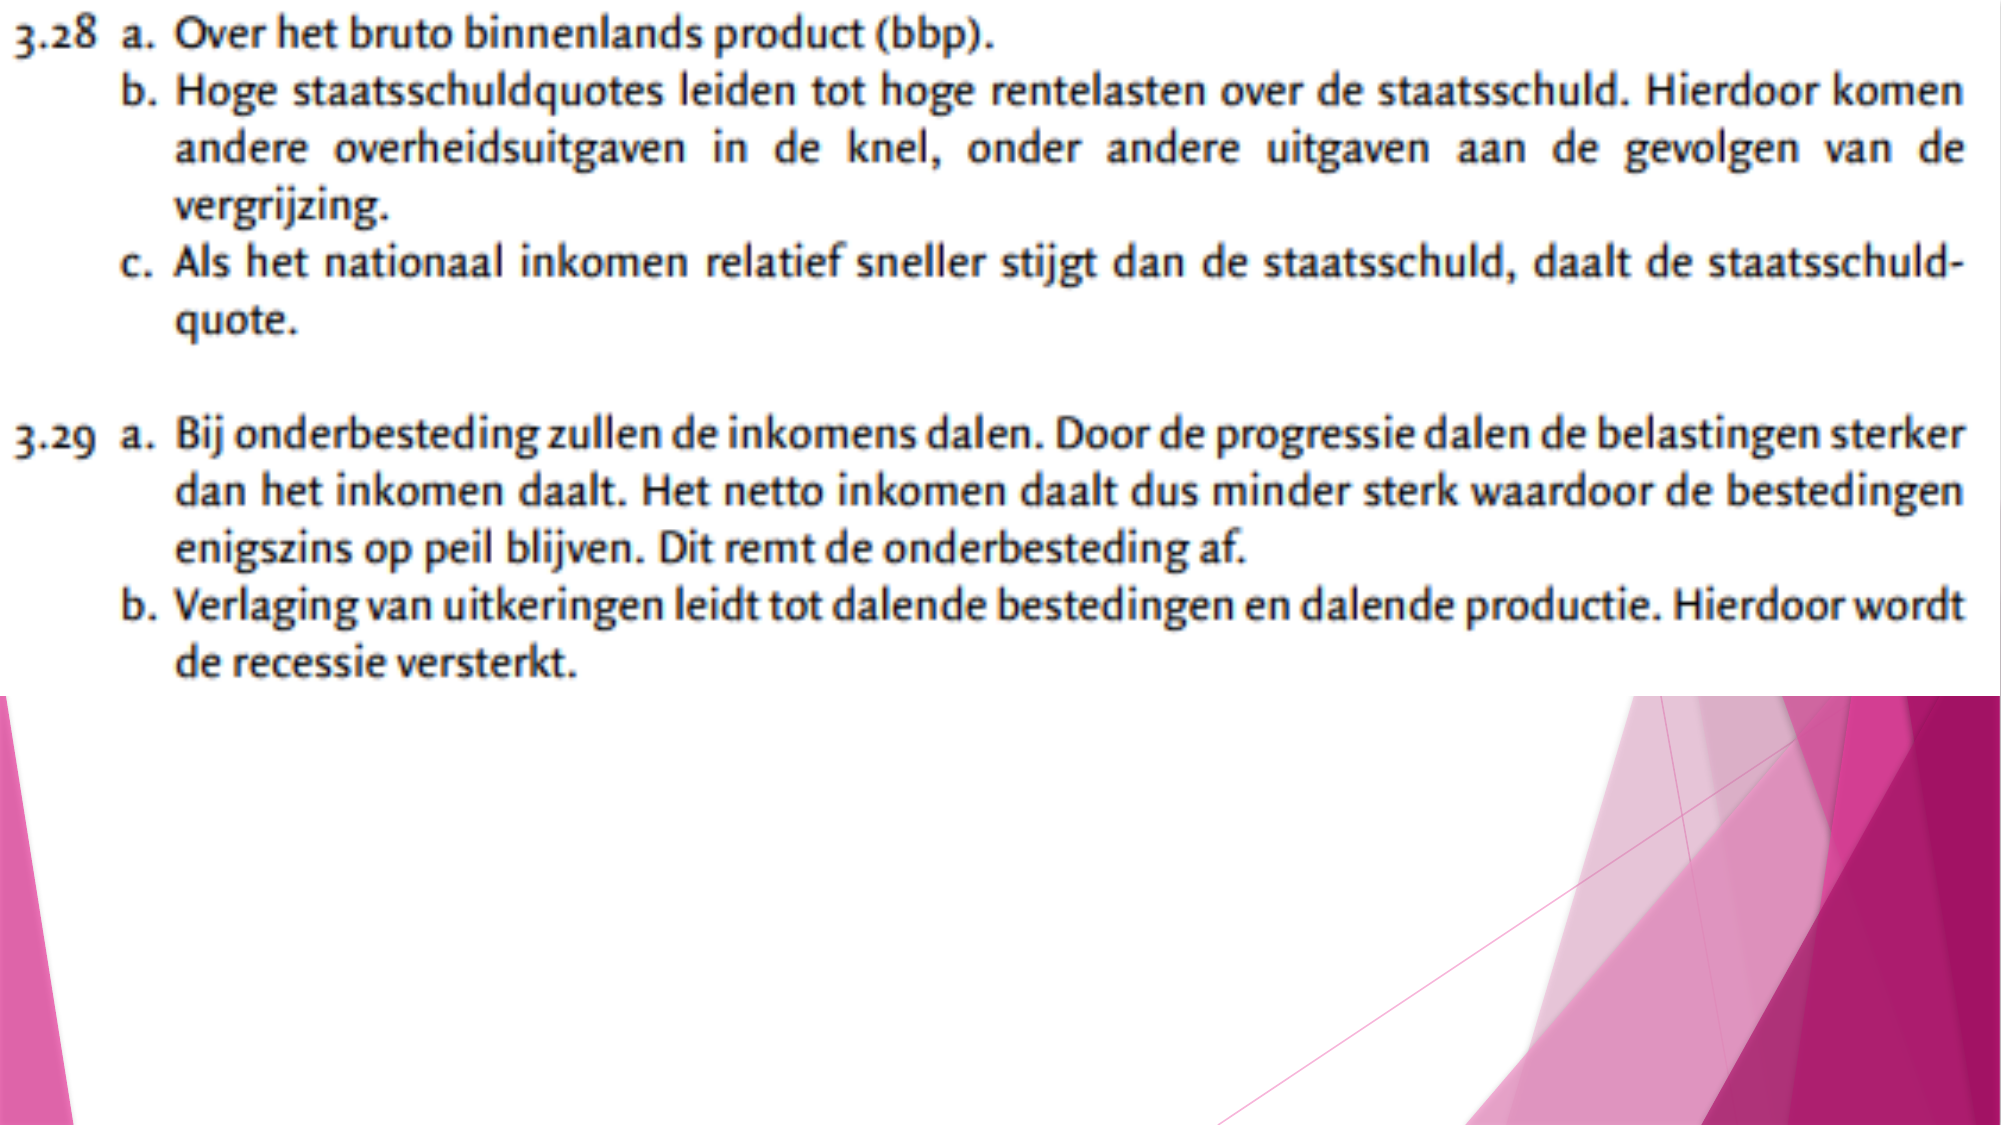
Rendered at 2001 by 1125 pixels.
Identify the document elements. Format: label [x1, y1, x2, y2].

picture [0, 0, 2000, 696]
